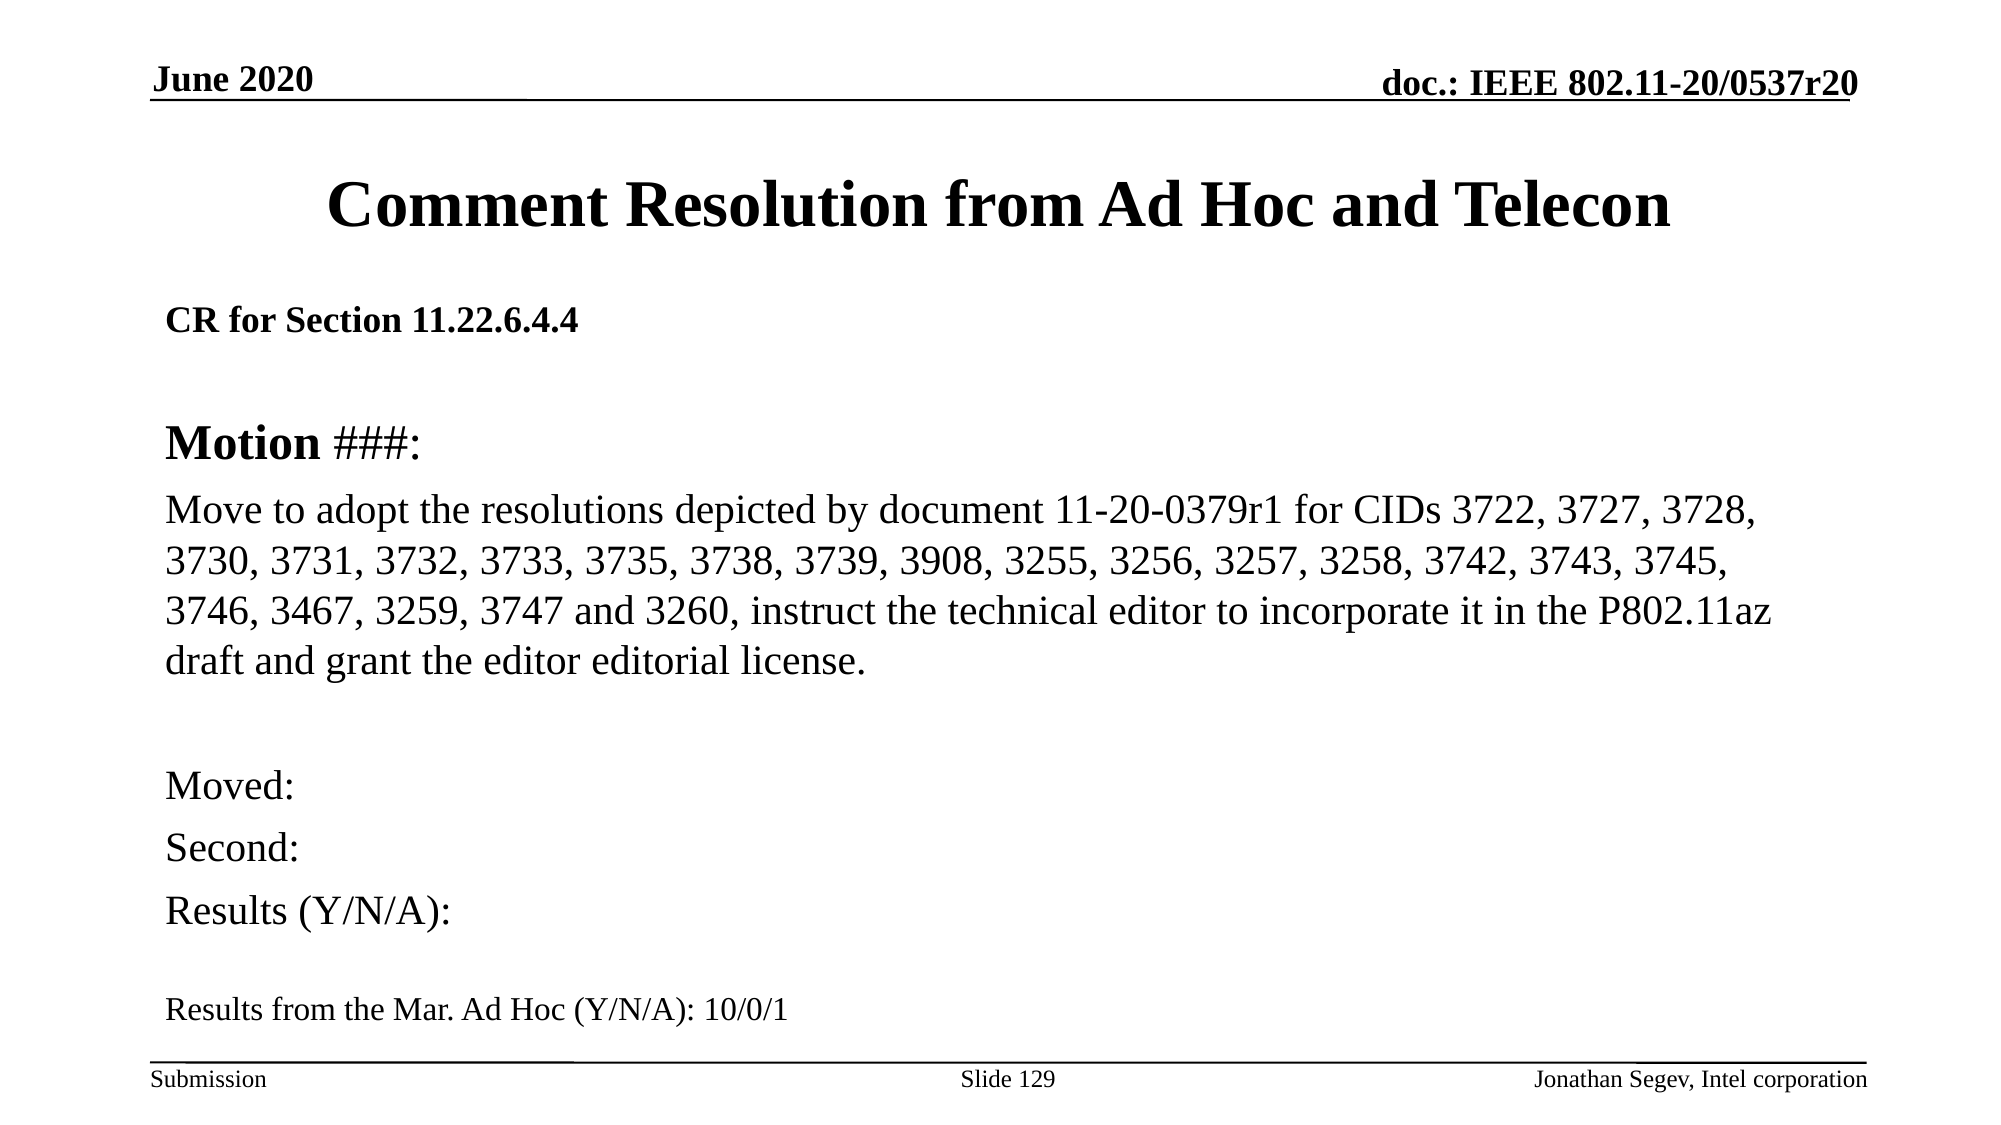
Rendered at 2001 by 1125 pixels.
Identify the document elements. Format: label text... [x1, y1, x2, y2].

title Comment Resolution from Ad Hoc and Telecon [149, 112, 1850, 286]
footer Jonathan Segev, Intel corporation [1171, 1061, 1869, 1093]
list CR for Section 11.22.6.4.4 Motion ###: Move to adopt the resolutions depicted by document 11-20-0379r1 for CIDs 3722, 3727, 3728, 3730, 3731, 3732, 3733, 3735, 3738, 3739, 3908, 3255, 3256, 3257, 3258, 3742, 3743, 3745, 3746, 3467, 3259, 3747 and 3260, instruct the technical editor to incorporate it in the P802.11az draft and grant the editor editorial license. Moved: Second: Results (Y/N/A): Results from the Mar. Ad Hoc (Y/N/A): 10/0/1 [149, 286, 1850, 1000]
slide_number Slide 129 [950, 1061, 1067, 1123]
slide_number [152, 54, 563, 100]
